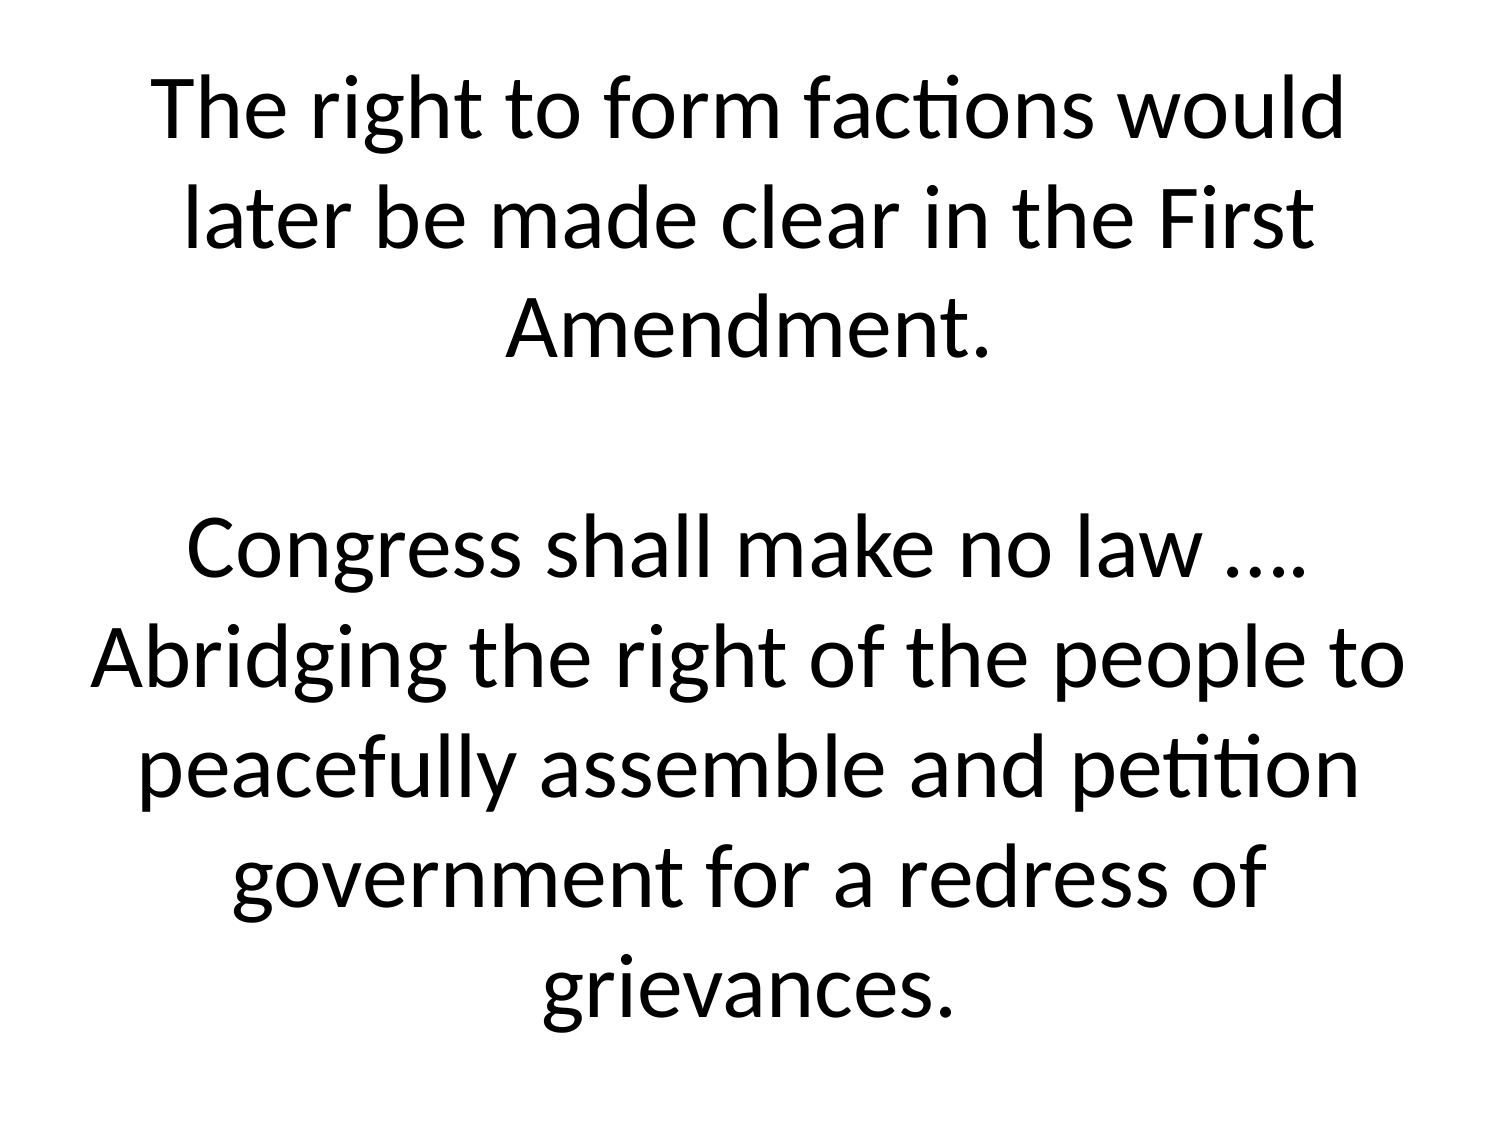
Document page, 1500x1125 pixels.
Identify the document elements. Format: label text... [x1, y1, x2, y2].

title The right to form factions would later be made clear in the First Amendment. Congress shall make no law …. Abridging the right of the people to peacefully assemble and petition government for a redress of grievances. [74, 44, 1426, 1038]
